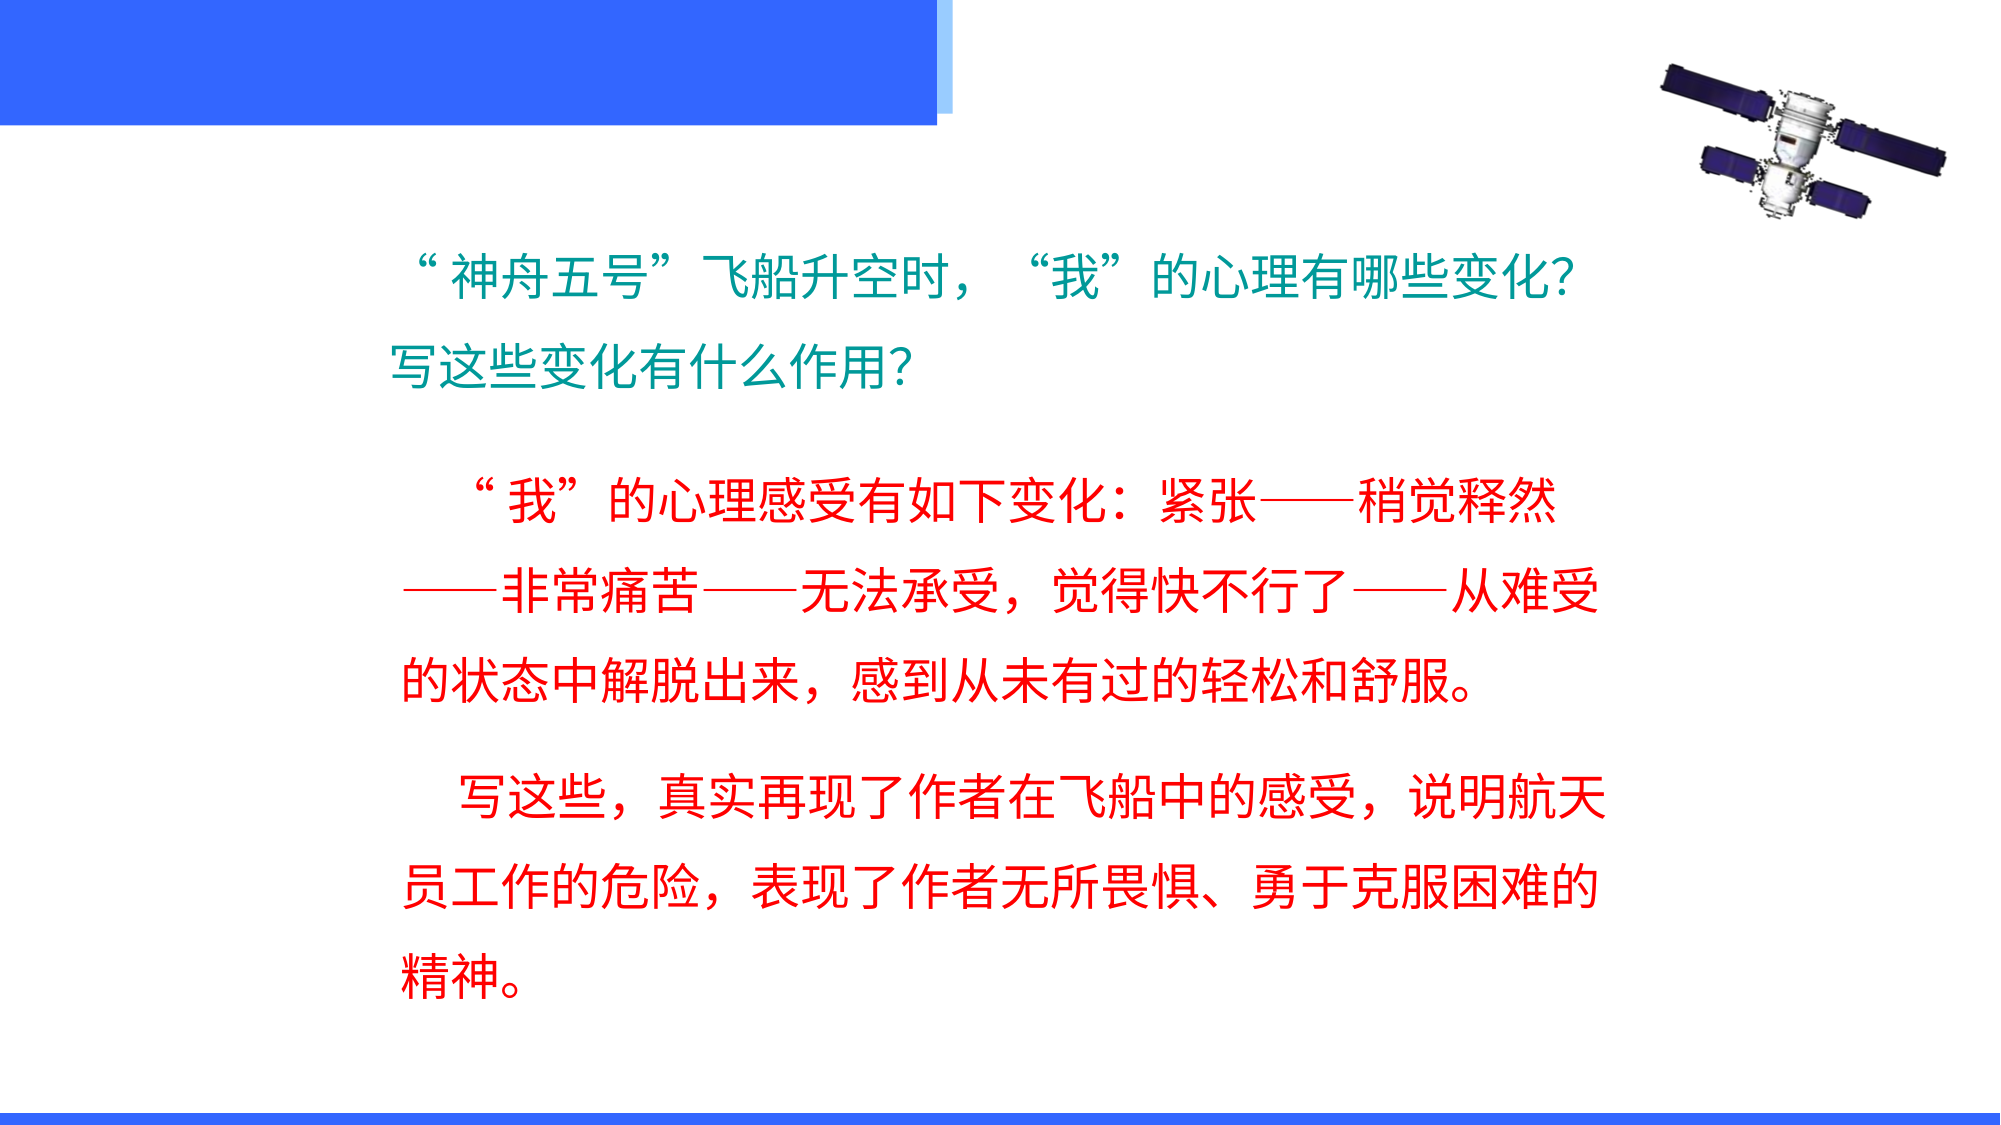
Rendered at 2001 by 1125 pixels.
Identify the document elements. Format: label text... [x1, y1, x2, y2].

picture [1609, 11, 1982, 298]
text_box “神舟五号”飞船升空时，“我”的心理有哪些变化？写这些变化有什么作用？ [373, 207, 1644, 403]
text_box “我”的心理感受有如下变化：紧张——稍觉释然——非常痛苦——无法承受，觉得快不行了——从难受的状态中解脱出来，感到从未有过的轻松和舒服。 写这些，真实再现了作者在飞船中的感受，说明航天员工作的危险，表现了作者无所畏惧、勇于克服困难的精神。 [385, 432, 1626, 1013]
